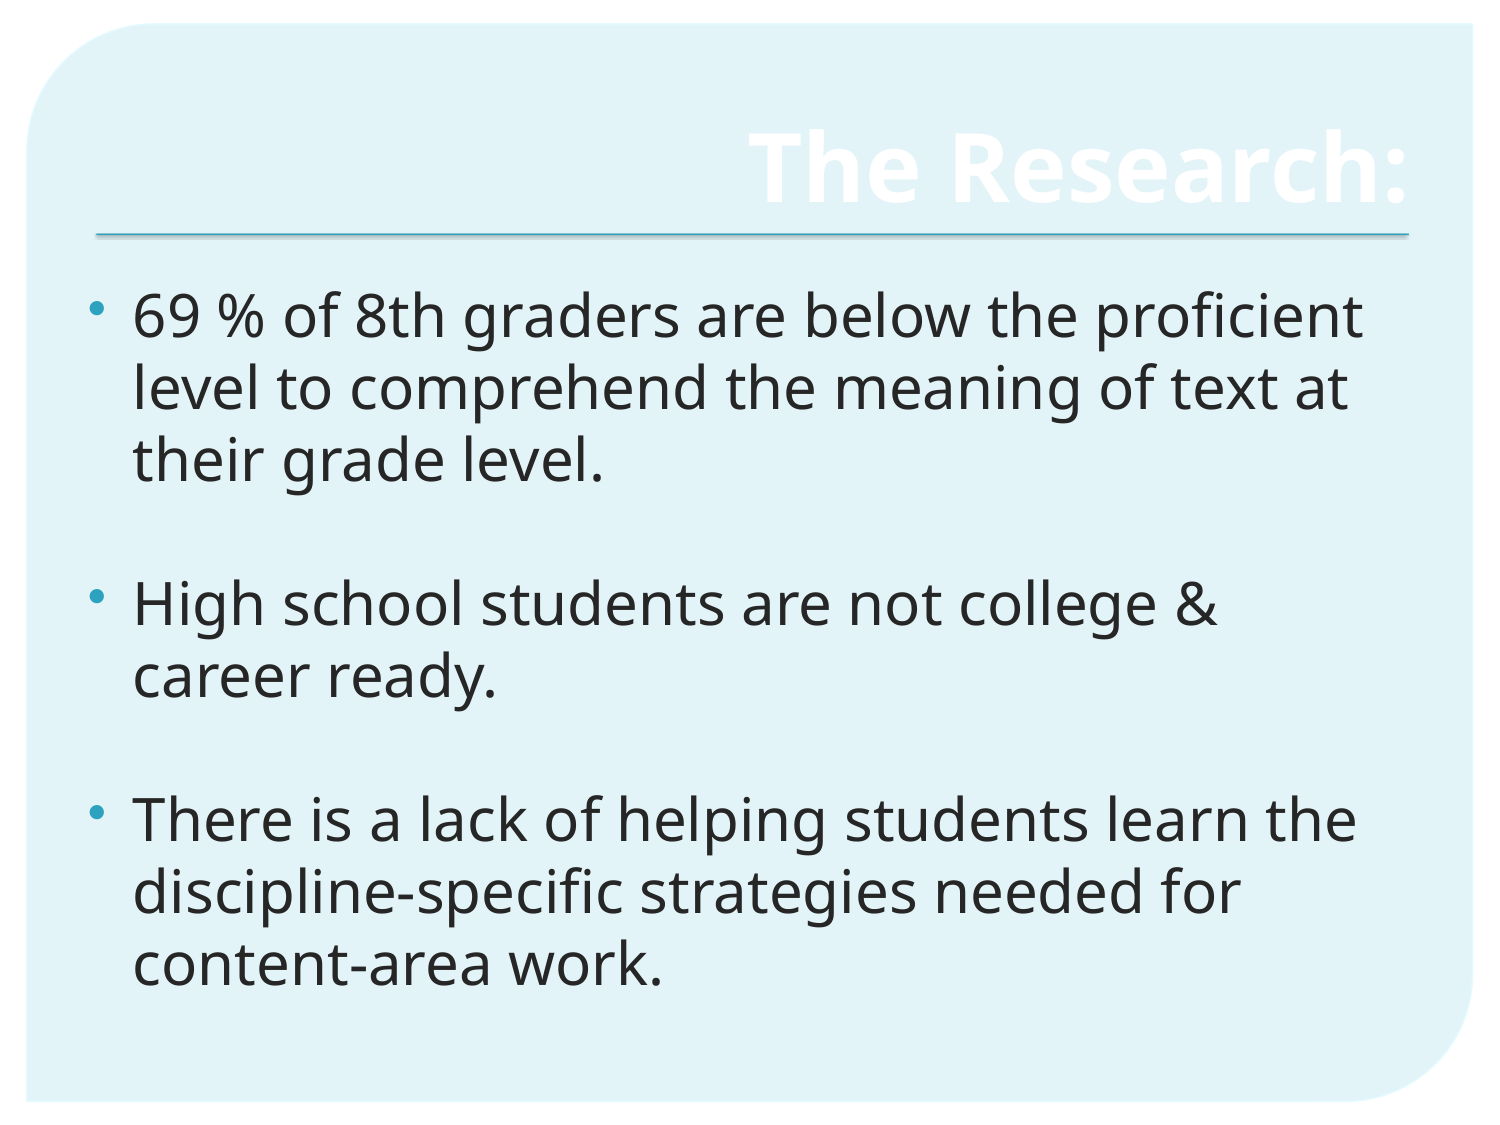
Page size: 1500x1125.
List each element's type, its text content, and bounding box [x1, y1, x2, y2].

title The Research: [75, 41, 1425, 230]
list 69 % of 8th graders are below the proficient level to comprehend the meaning of text at their grade level. High school students are not college & career ready. There is a lack of helping students learn the discipline-specific strategies needed for content-area work. [75, 270, 1425, 1013]
